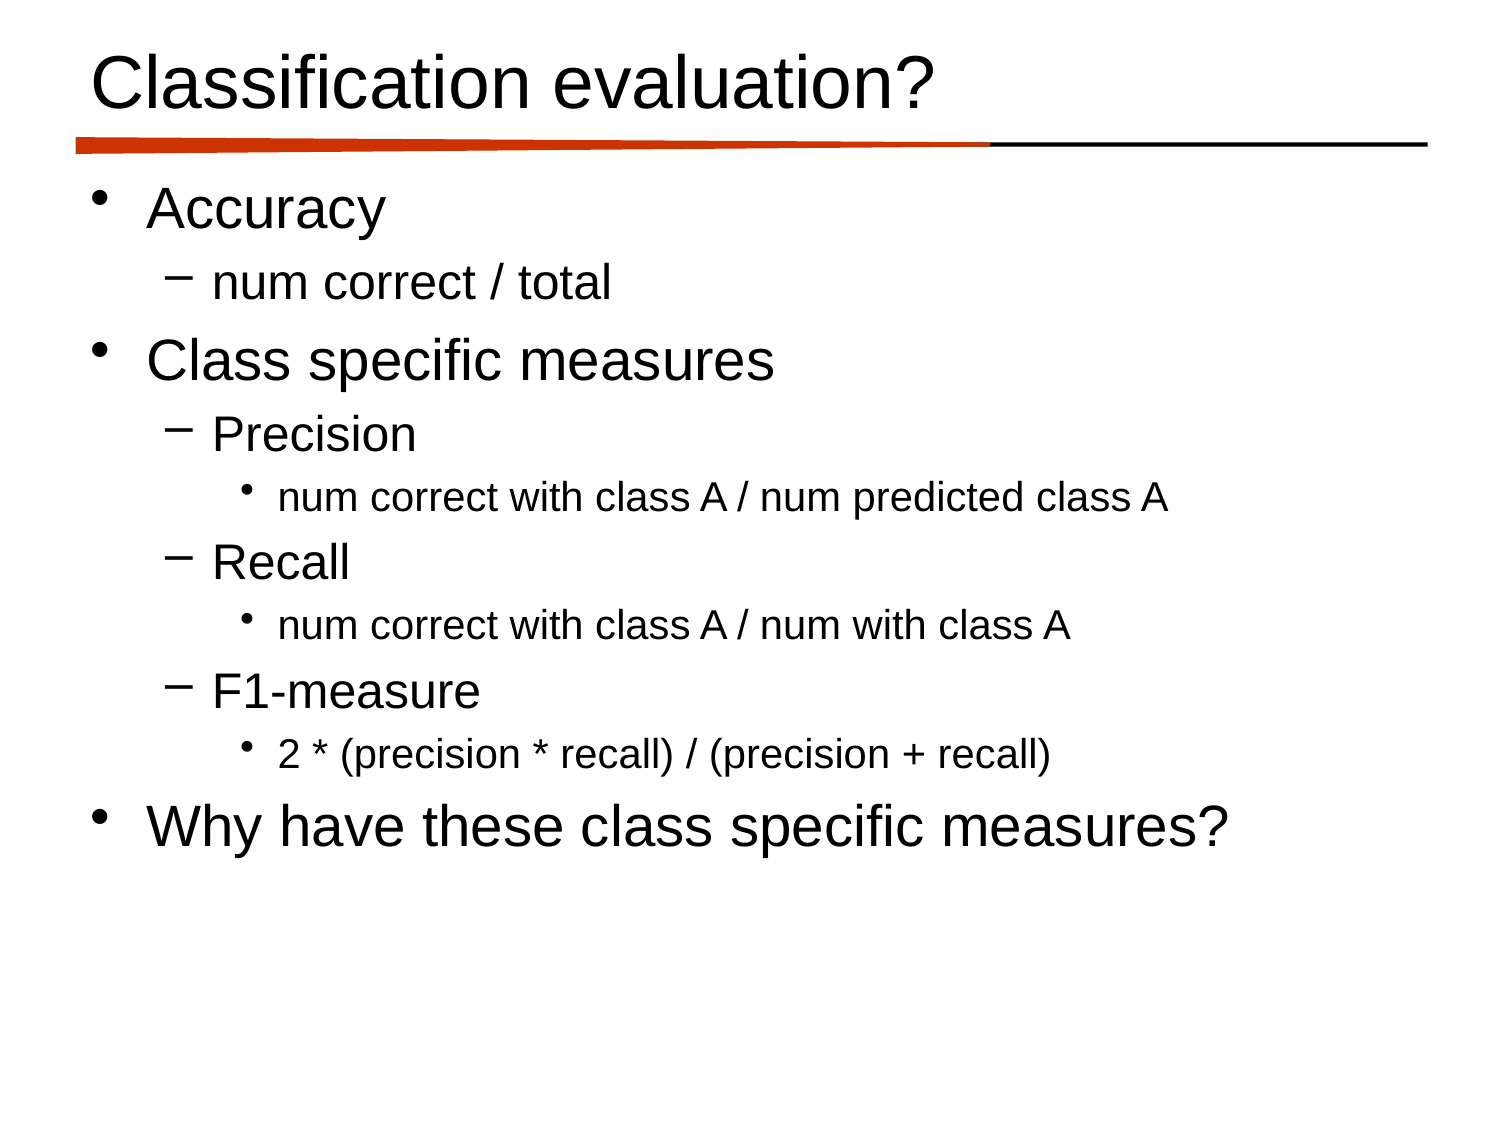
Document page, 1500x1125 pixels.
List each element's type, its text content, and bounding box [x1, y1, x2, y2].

list Accuracy num correct / total Class specific measures Precision num correct with class A / num predicted class A Recall num correct with class A / num with class A F1-measure 2 * (precision * recall) / (precision + recall) Why have these class specific measures? [74, 162, 1426, 1006]
title Classification evaluation? [74, 24, 1426, 133]
